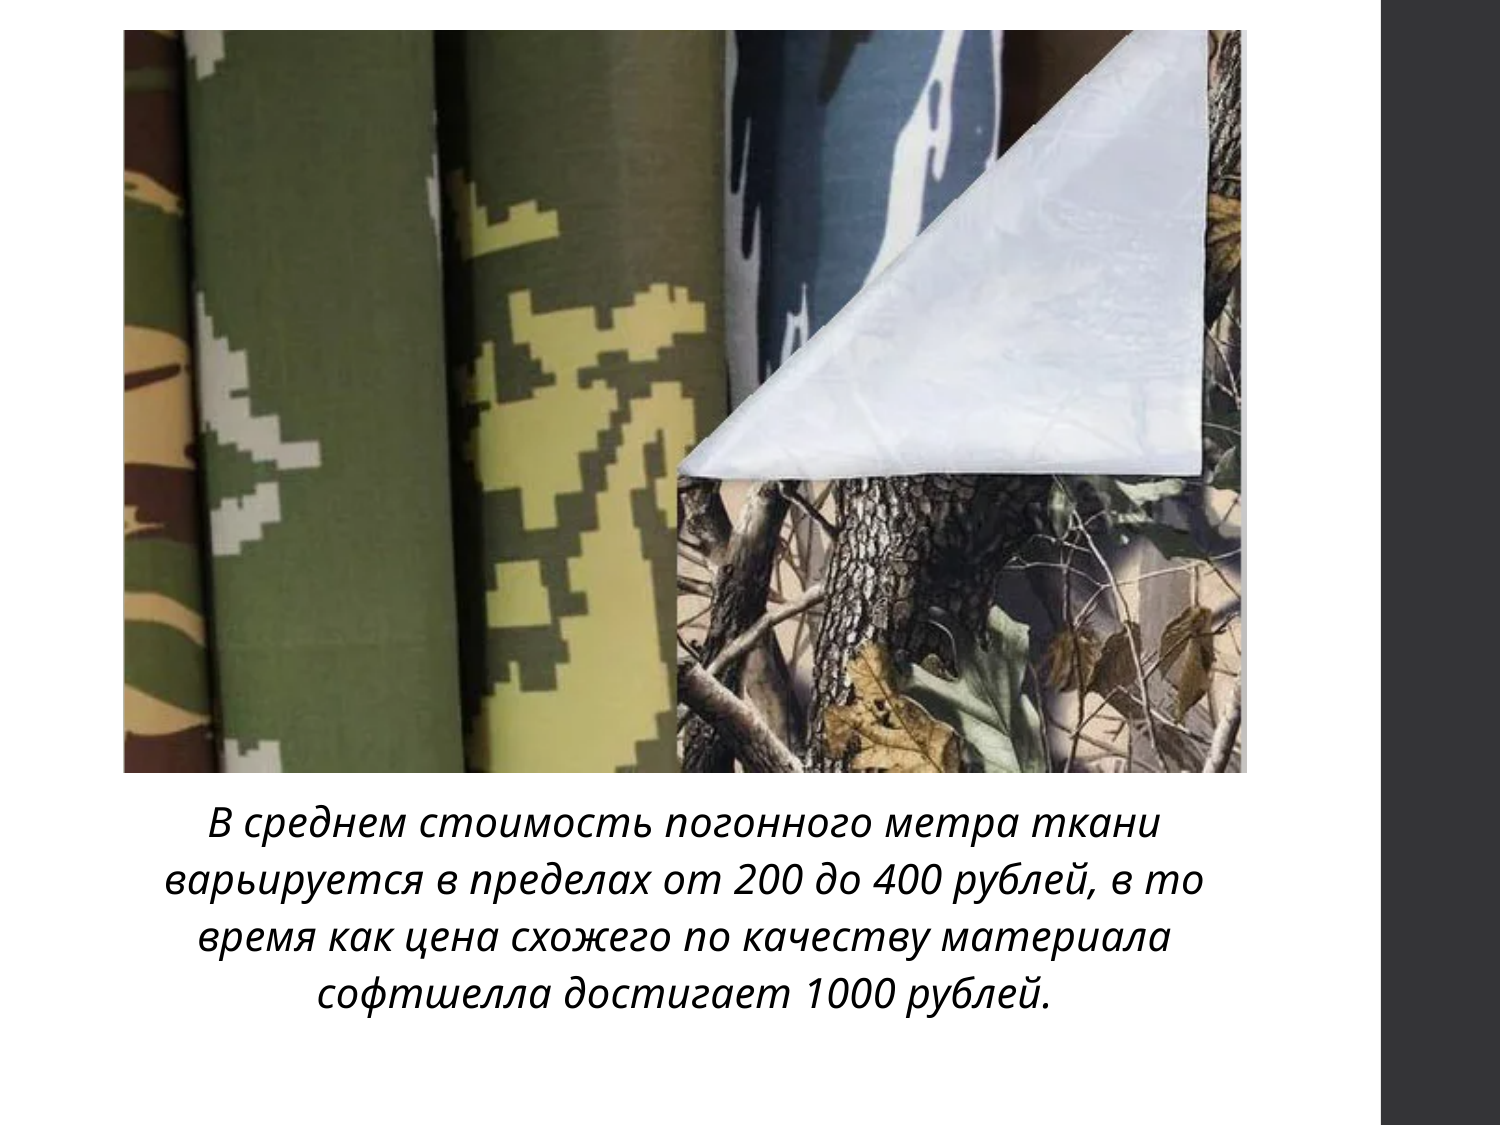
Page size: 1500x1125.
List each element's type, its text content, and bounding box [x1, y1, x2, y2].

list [123, 30, 1247, 773]
list В среднем стоимость погонного метра ткани варьируется в пределах от 200 до 400 рублей, в то время как цена схожего по качеству материала софтшелла достигает 1000 рублей. [96, 781, 1274, 1125]
